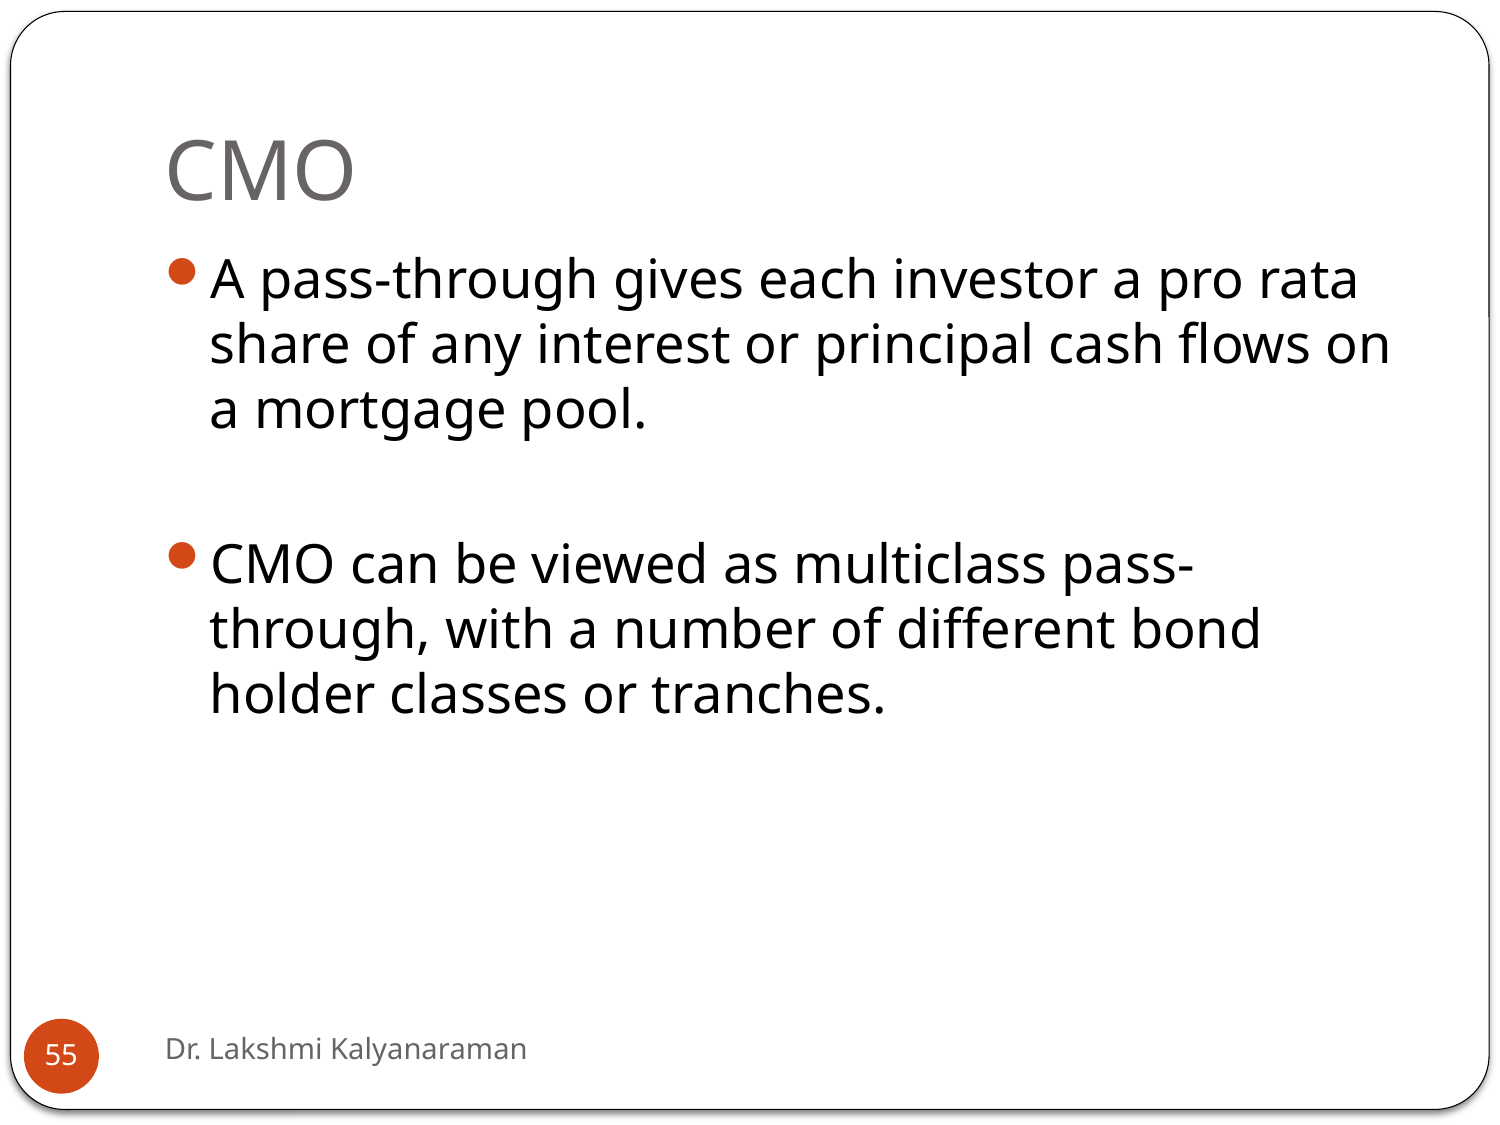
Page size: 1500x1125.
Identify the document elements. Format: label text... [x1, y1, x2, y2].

list A pass-through gives each investor a pro rata share of any interest or principal cash flows on a mortgage pool. CMO can be viewed as multiclass pass-through, with a number of different bond holder classes or tranches. [150, 237, 1425, 988]
slide_number 55 [23, 1018, 99, 1094]
footer Dr. Lakshmi Kalyanaraman [150, 1012, 800, 1088]
title CMO [150, 45, 1425, 233]
